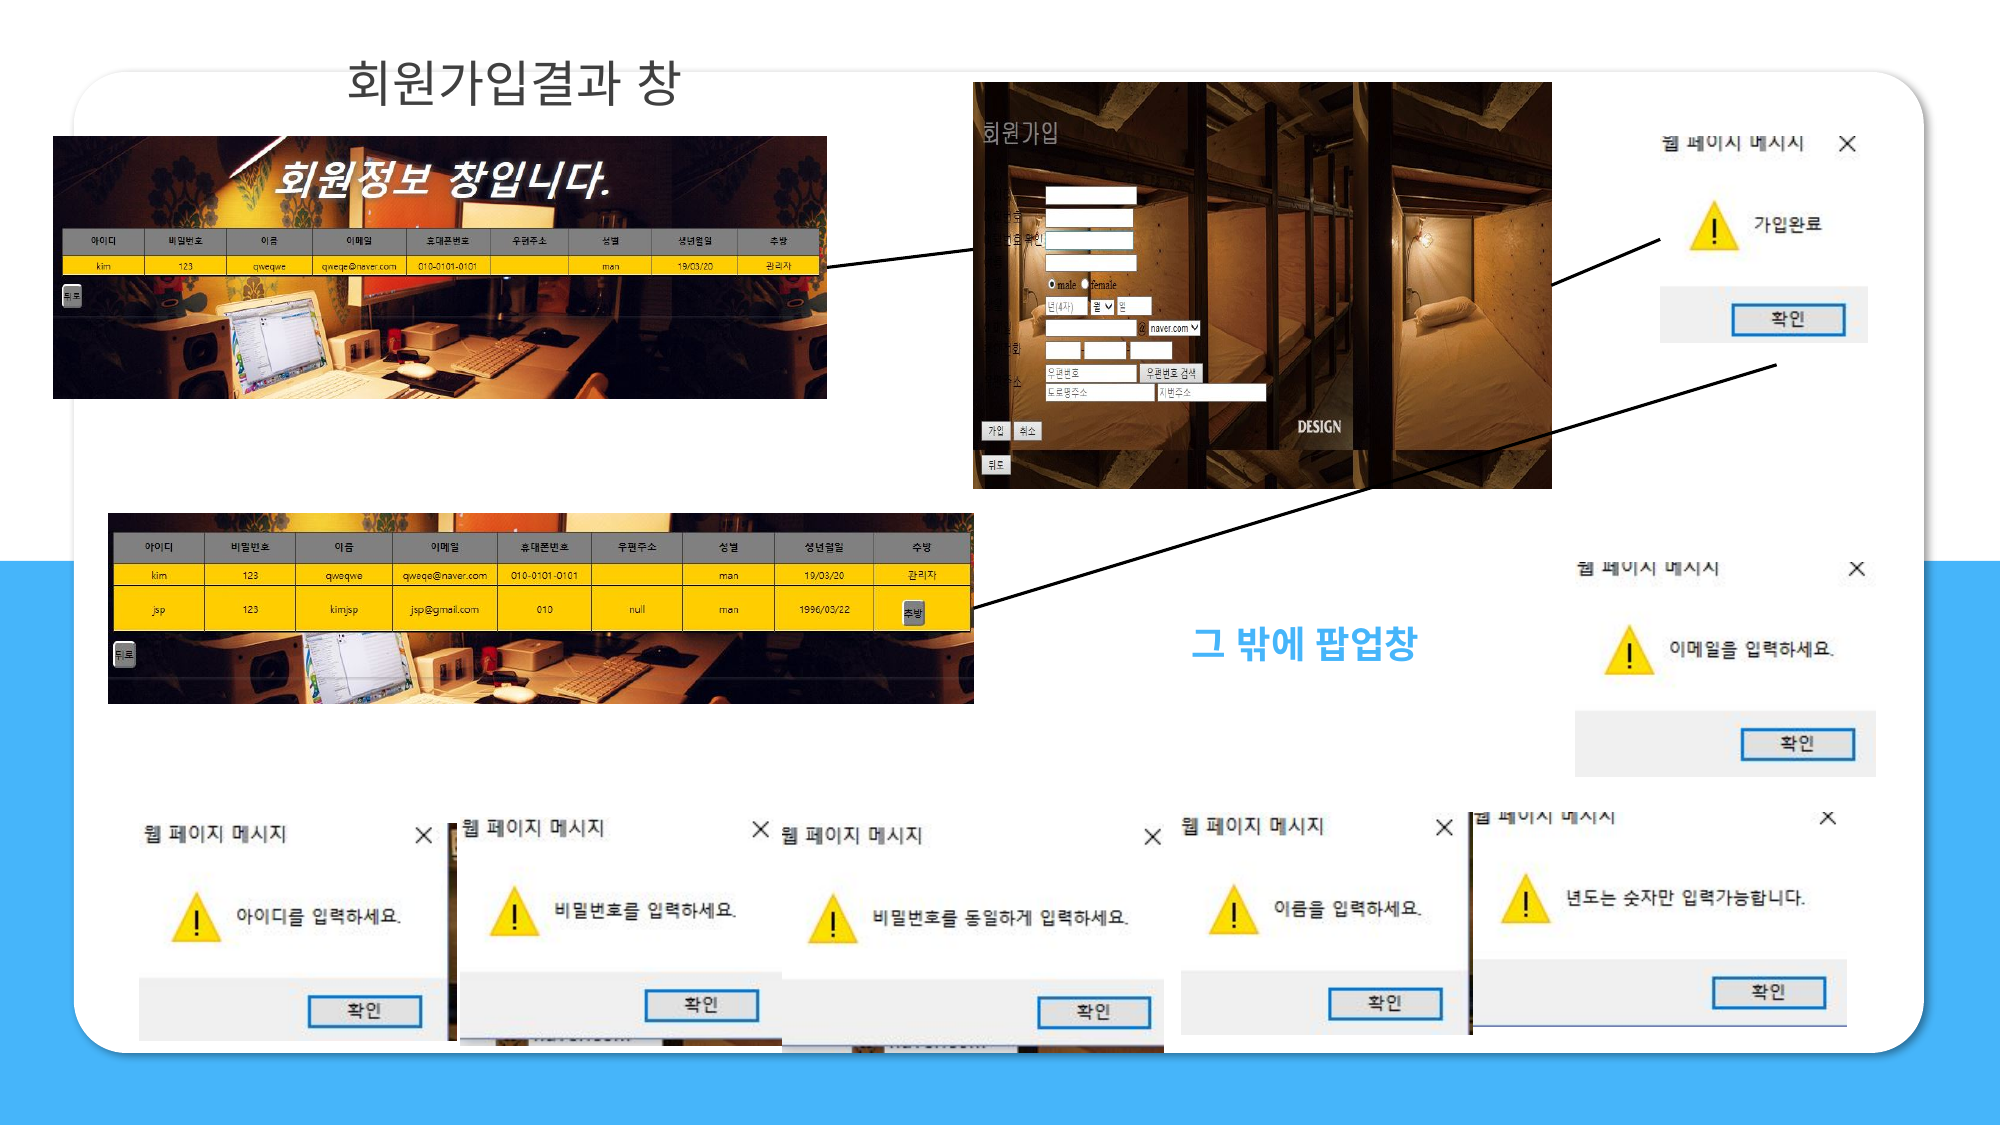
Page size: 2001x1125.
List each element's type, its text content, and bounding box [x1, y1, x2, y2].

picture [1575, 562, 1876, 777]
picture [1181, 812, 1847, 1035]
picture [1660, 136, 1868, 343]
picture [973, 82, 1552, 364]
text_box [973, 364, 1777, 609]
text_box 회원가입결과 창 [332, 44, 698, 120]
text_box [826, 249, 973, 268]
picture [108, 513, 974, 704]
text_box 그 밖에 팝업창 [1176, 613, 1435, 674]
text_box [1551, 239, 1661, 286]
text_box [0, 560, 2000, 1125]
picture [460, 817, 1164, 1053]
picture [53, 136, 827, 399]
text_box [72, 70, 1925, 1054]
picture [139, 823, 457, 1041]
